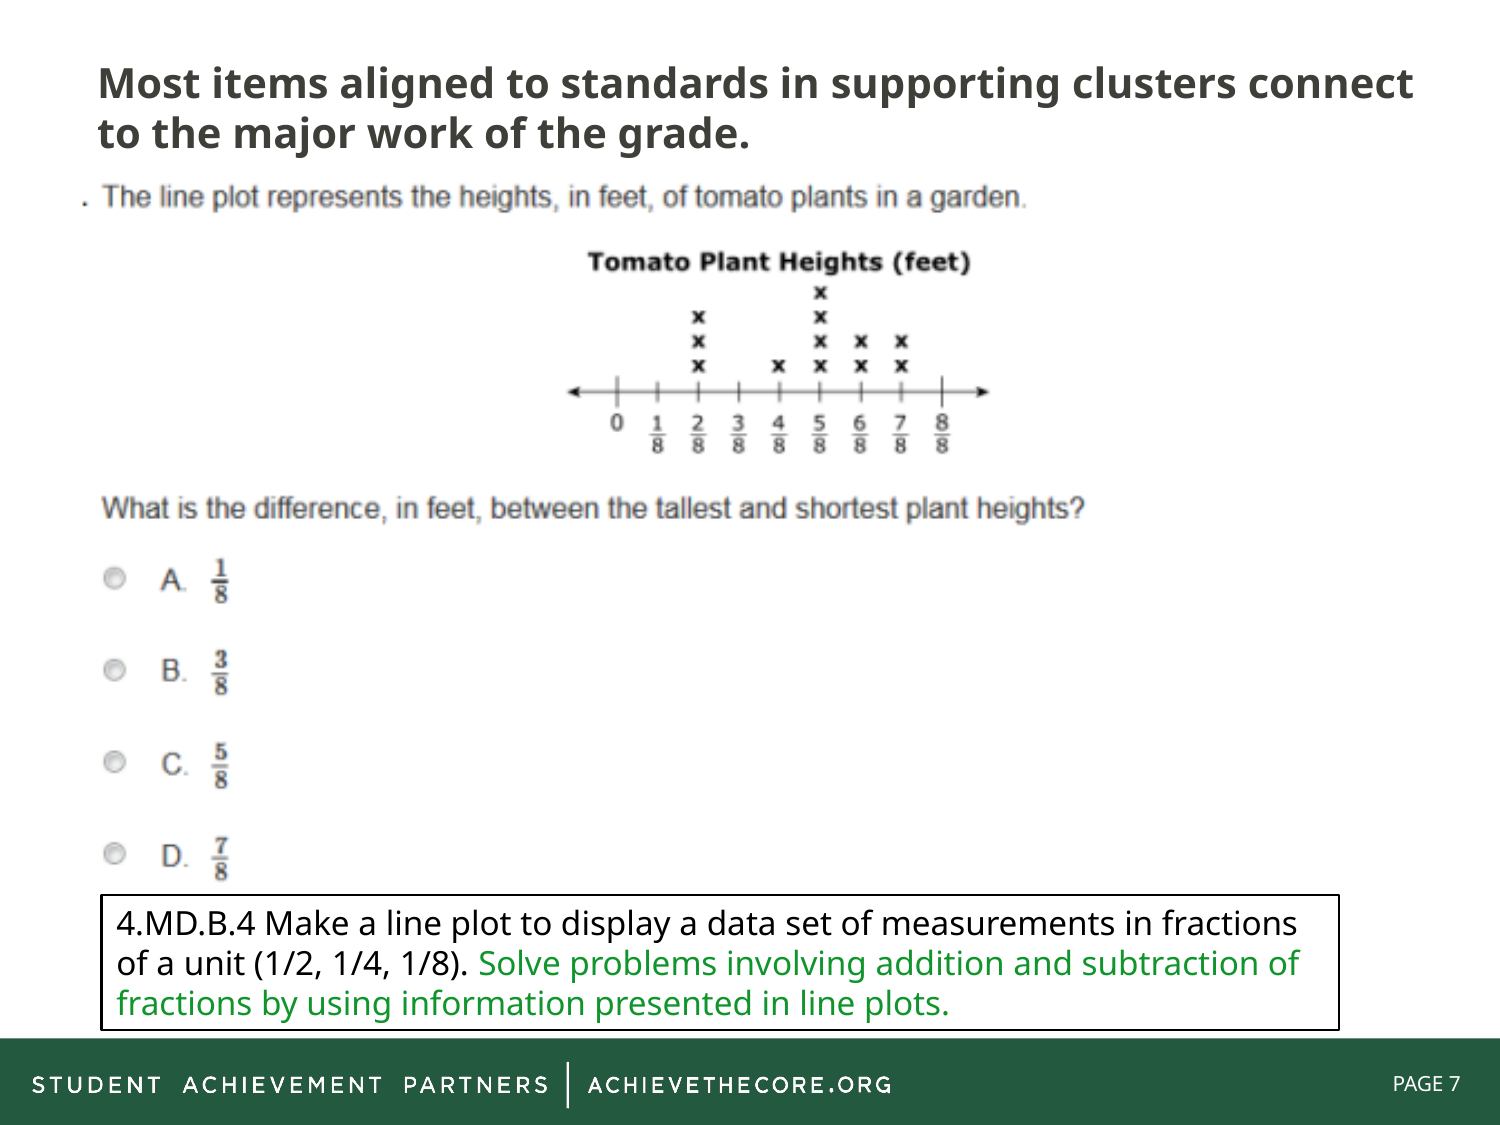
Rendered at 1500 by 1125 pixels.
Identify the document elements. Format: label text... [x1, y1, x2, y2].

picture [12, 1055, 911, 1112]
text_box 4.MD.B.4 Make a line plot to display a data set of measurements in fractions of a unit (1/2, 1/4, 1/8). Solve problems involving addition and subtraction of fractions by using information presented in line plots. [101, 895, 1339, 1030]
picture [81, 164, 1138, 912]
text_box Most items aligned to standards in supporting clusters connect to the major work of the grade. [82, 44, 1433, 170]
